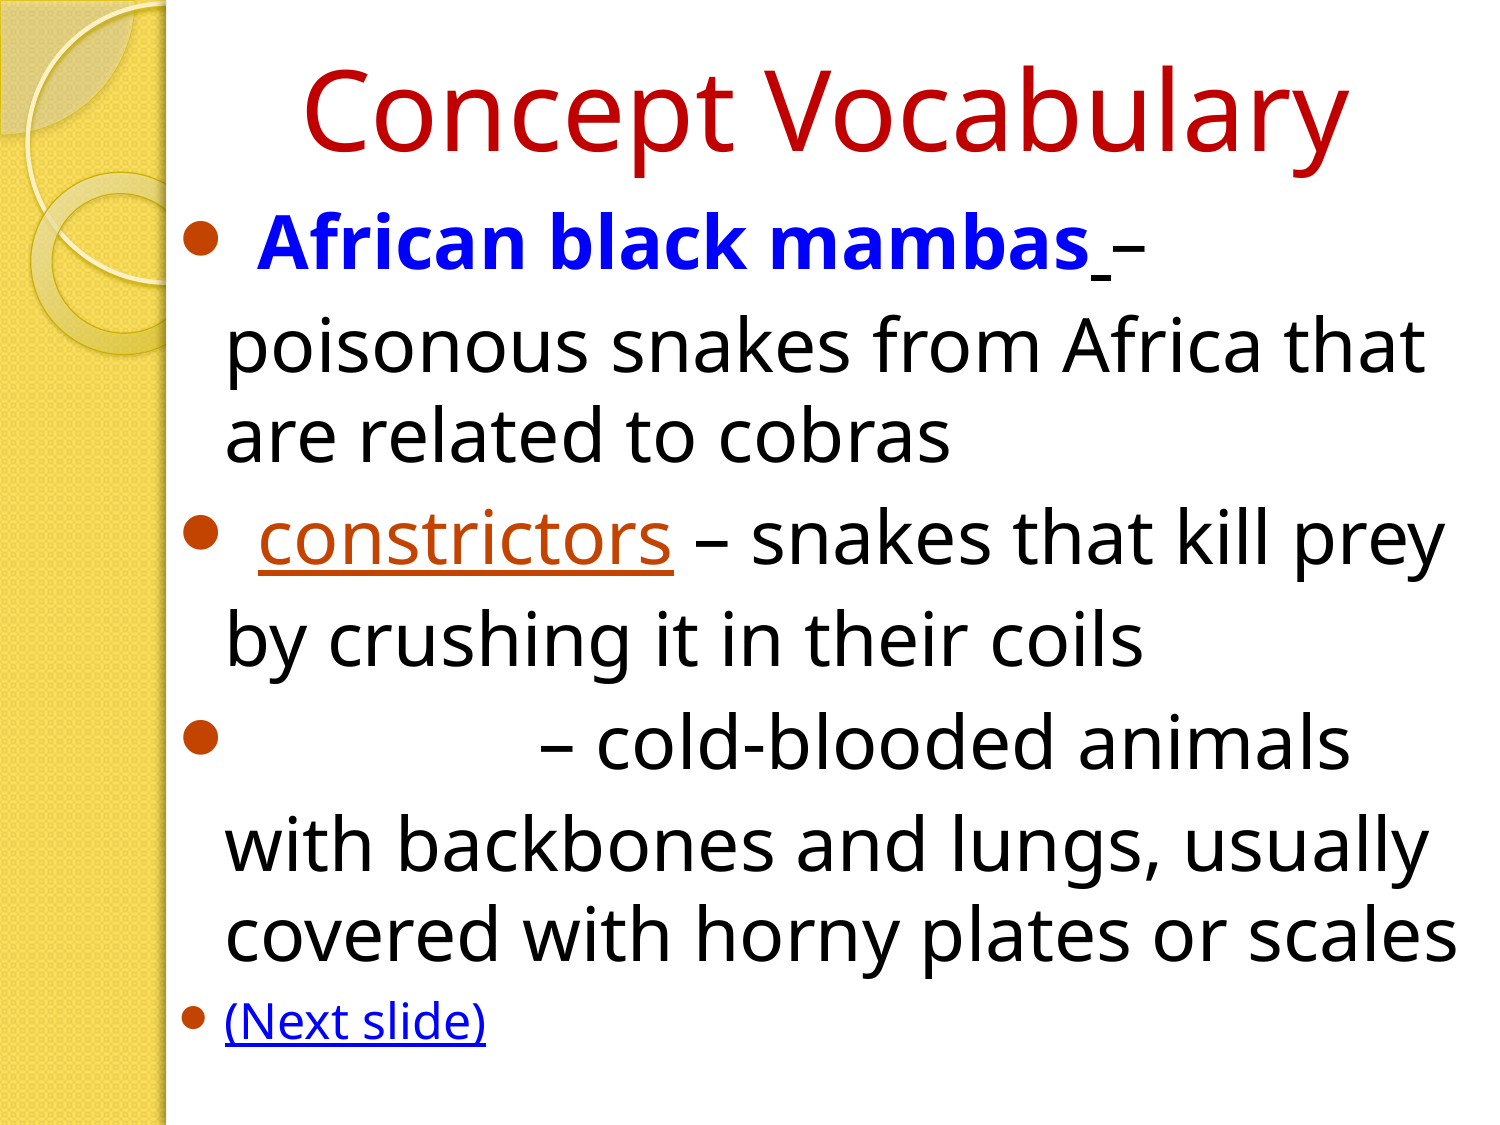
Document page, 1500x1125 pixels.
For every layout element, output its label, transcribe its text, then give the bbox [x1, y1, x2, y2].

title Concept Vocabulary [200, 24, 1450, 187]
list African black mambas – poisonous snakes from Africa that are related to cobras constrictors – snakes that kill prey by crushing it in their coils reptiles – cold-blooded animals with backbones and lungs, usually covered with horny plates or scales (Next slide) [150, 187, 1475, 975]
